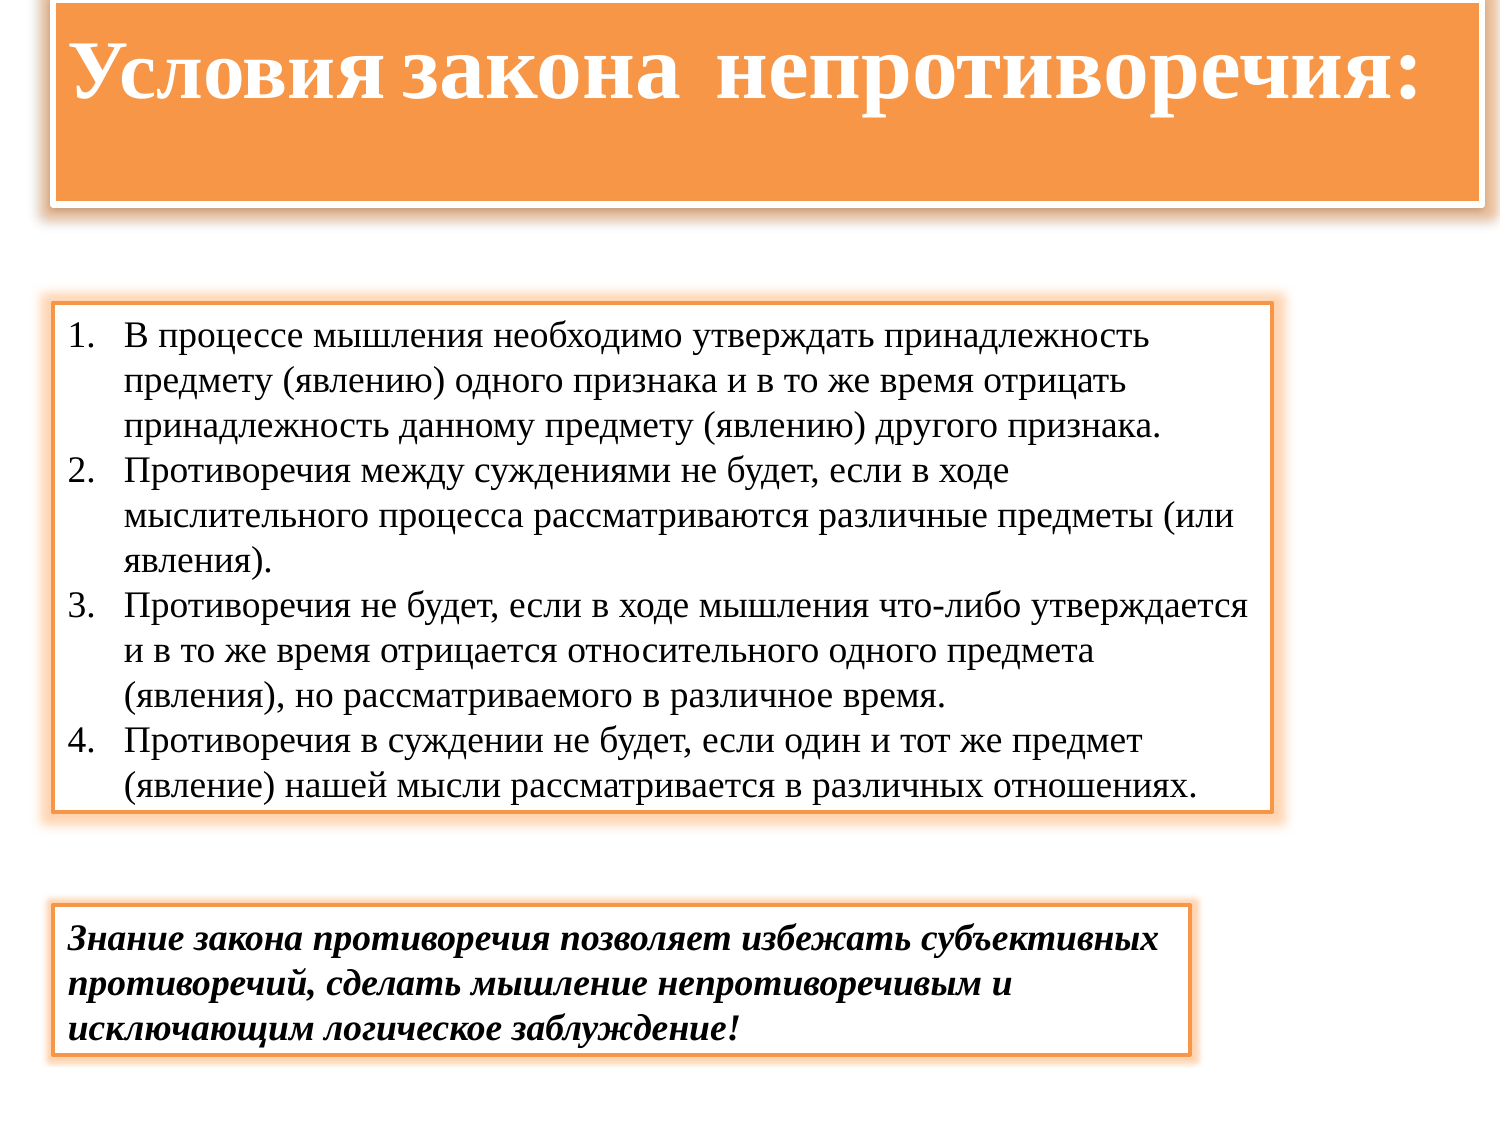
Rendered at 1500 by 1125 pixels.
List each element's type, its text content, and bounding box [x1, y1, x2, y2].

text_box Знание закона противоречия позволяет избежать субъективных противоречий, сделать мышление непротиворечивым и исключающим логическое заблуждение! [51, 903, 1192, 1057]
text_box В процессе мышления необходимо утверждать принадлежность предмету (явлению) одного признака и в то же время отрицать принадлежность данному предмету (явлению) другого признака. Противоречия между суждениями не будет, если в ходе мыслительного процесса рассматриваются различные предметы (или явления). Противоречия не будет, если в ходе мышления что-либо утверждается и в то же время отрицается относительного одного предмета (явления), но рассматриваемого в различное время. Противоречия в суждении не будет, если один и тот же предмет (явление) нашей мысли рассматривается в различных отношениях. [51, 301, 1274, 814]
text_box Условия закона непротиворечия: [50, 0, 1485, 208]
